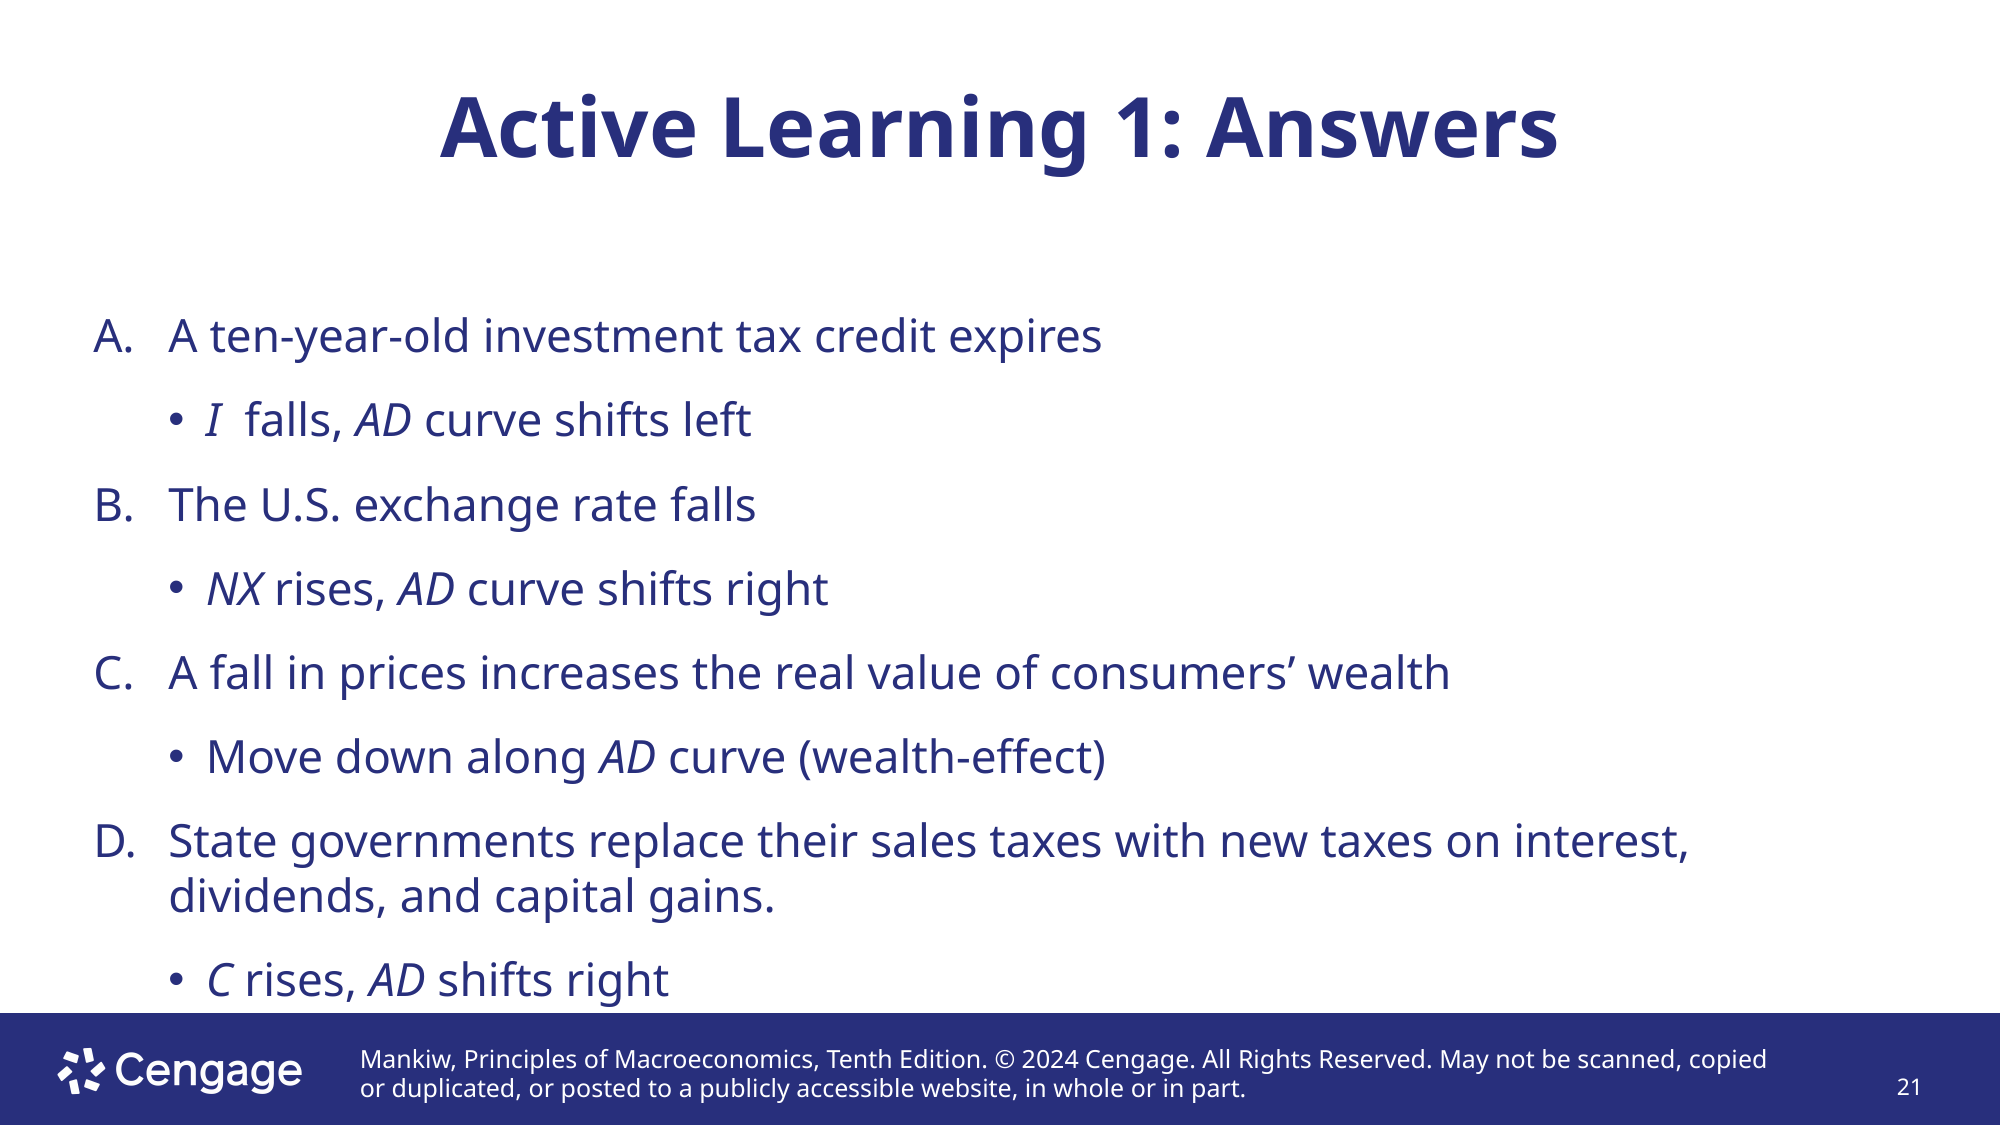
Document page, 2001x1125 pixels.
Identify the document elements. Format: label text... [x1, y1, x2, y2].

title Active Learning 1: Answers [78, 77, 1923, 278]
picture [30, 1020, 329, 1122]
list A ten-year-old investment tax credit expires I falls, AD curve shifts left The U.S. exchange rate falls NX rises, AD curve shifts right A fall in prices increases the real value of consumers’ wealth Move down along AD curve (wealth-effect) State governments replace their sales taxes with new taxes on interest, dividends, and capital gains. C rises, AD shifts right [78, 299, 1923, 1014]
